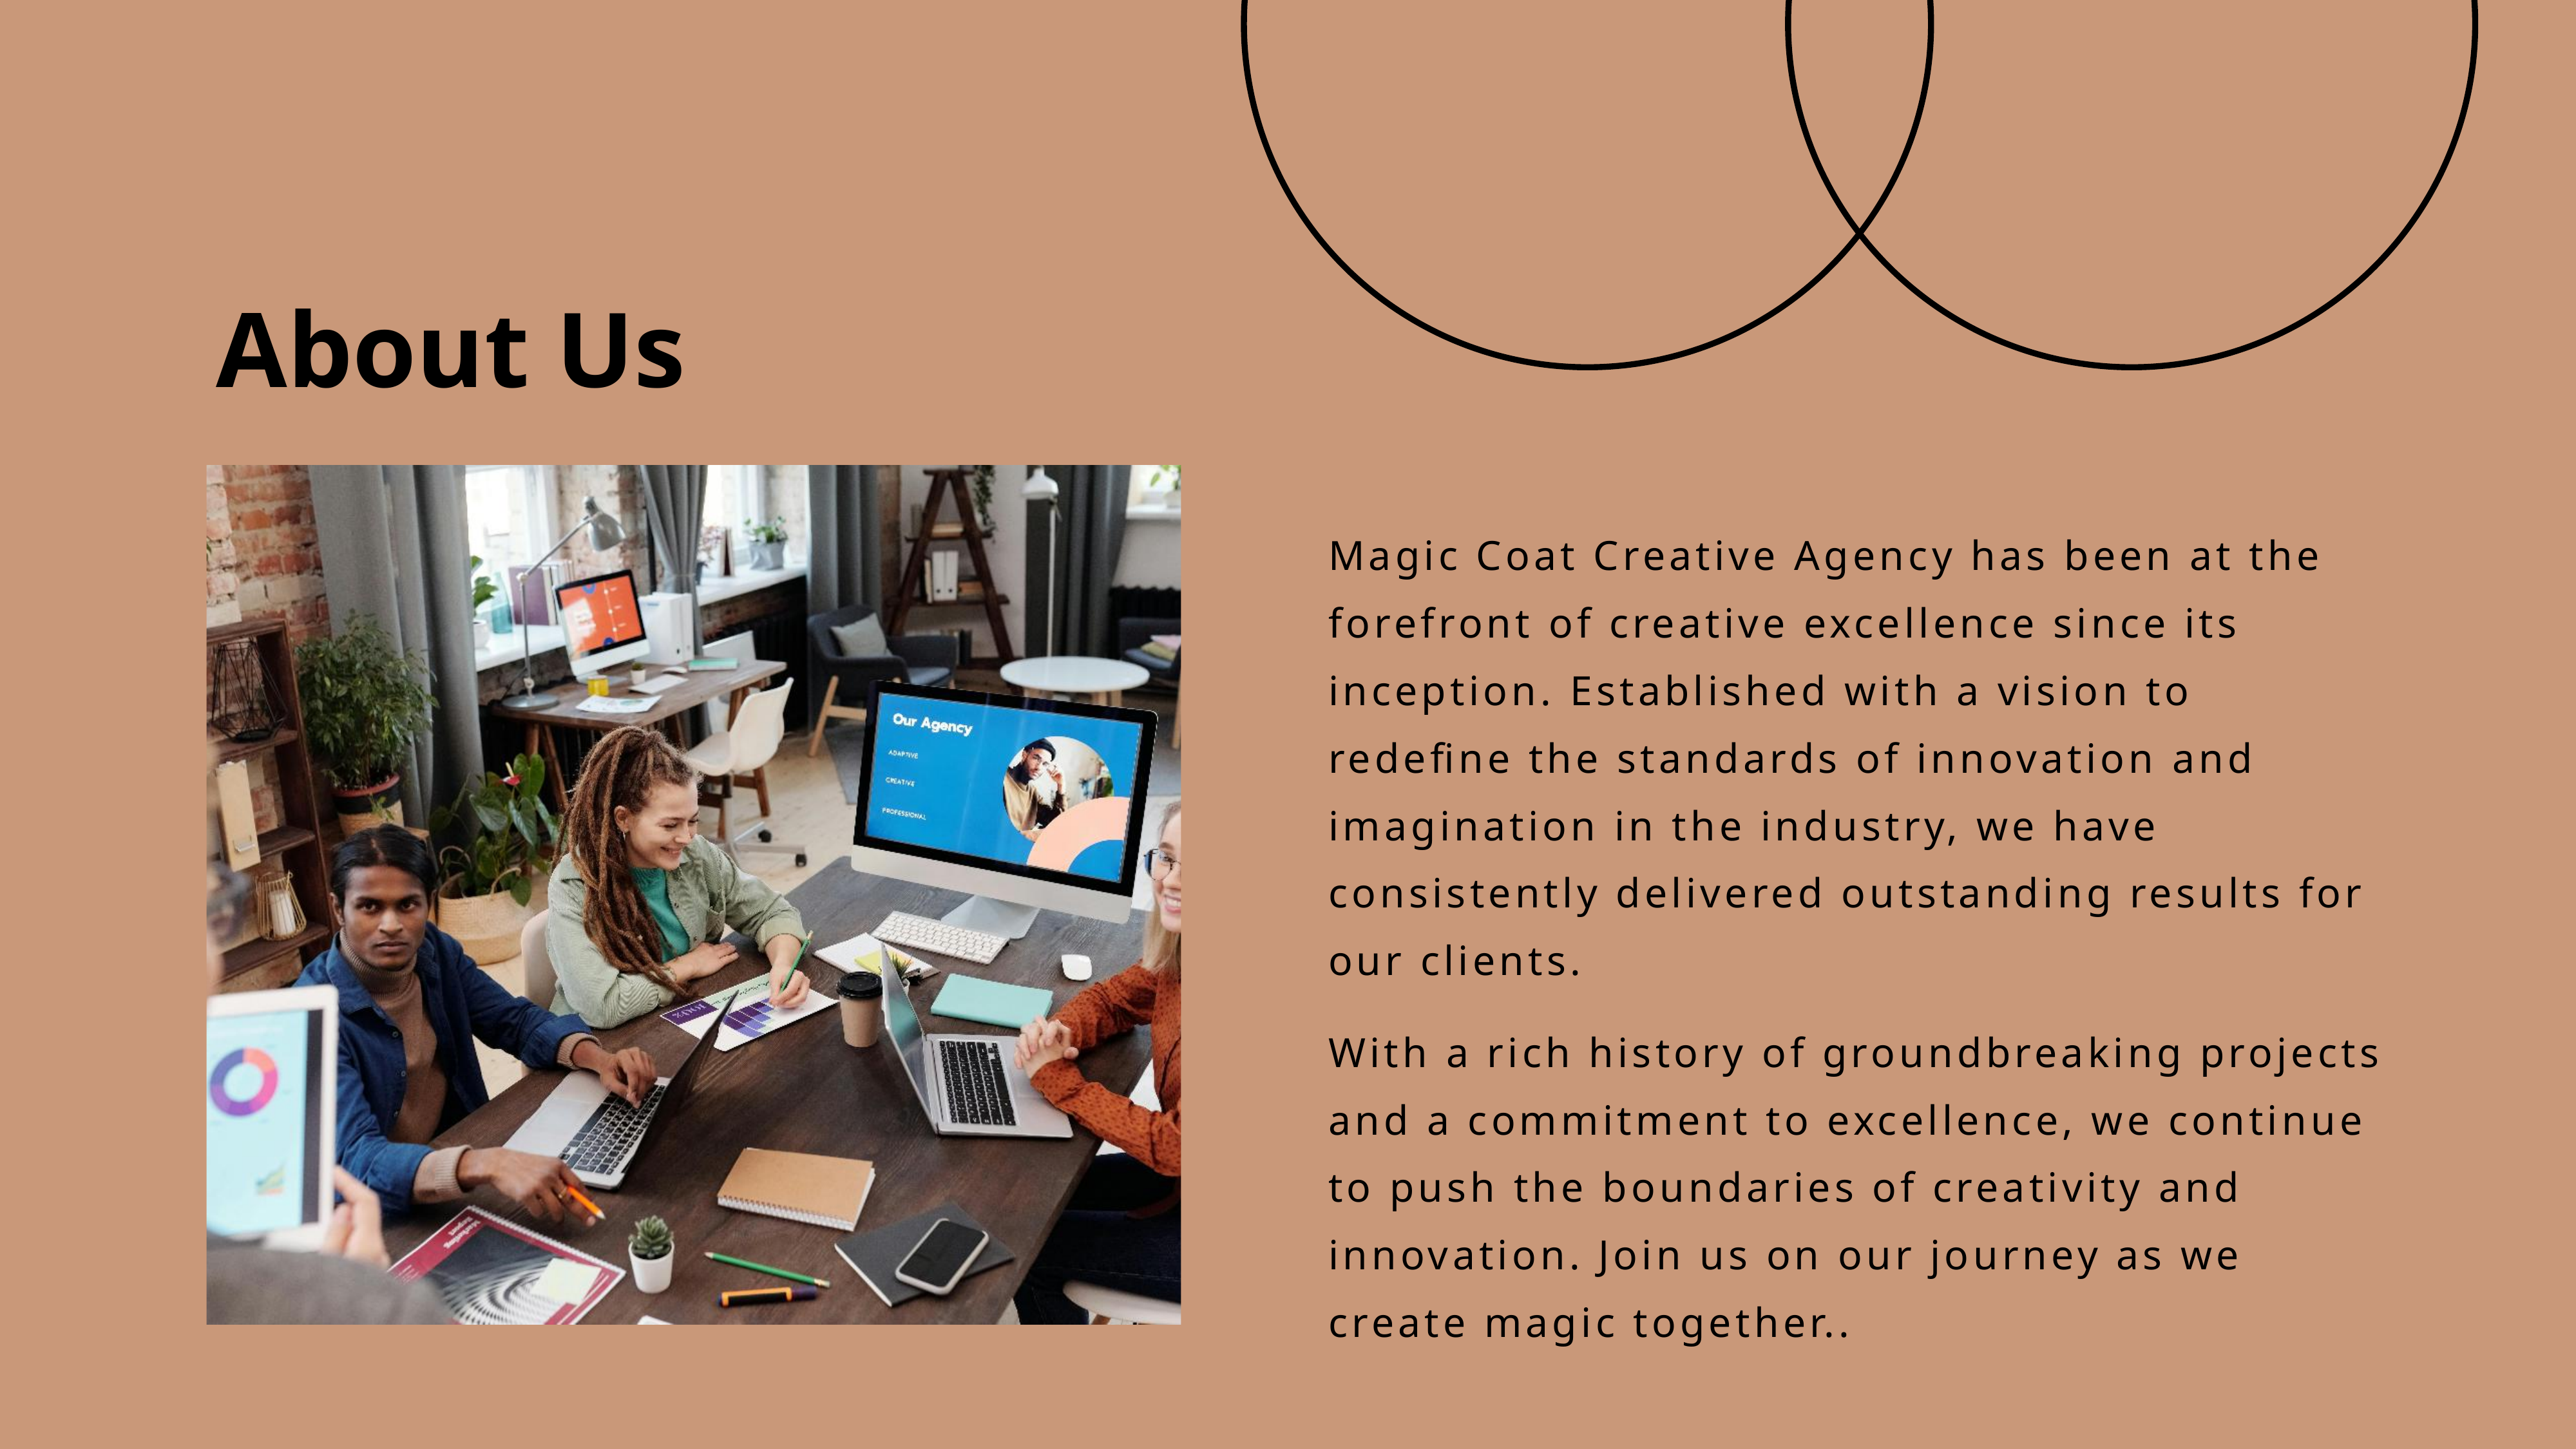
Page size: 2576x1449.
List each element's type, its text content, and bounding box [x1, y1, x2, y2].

picture [206, 465, 1181, 1325]
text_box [1516, 0, 2204, 639]
text_box About Us [206, 266, 788, 413]
text_box Magic Coat Creative Agency has been at the forefront of creative excellence since its inception. Established with a vision to redefine the standards of innovation and imagination in the industry, we have consistently delivered outstanding results for our clients. With a rich history of groundbreaking projects and a commitment to excellence, we continue to push the boundaries of creativity and innovation. Join us on our journey as we create magic together.. [1319, 506, 2401, 1350]
